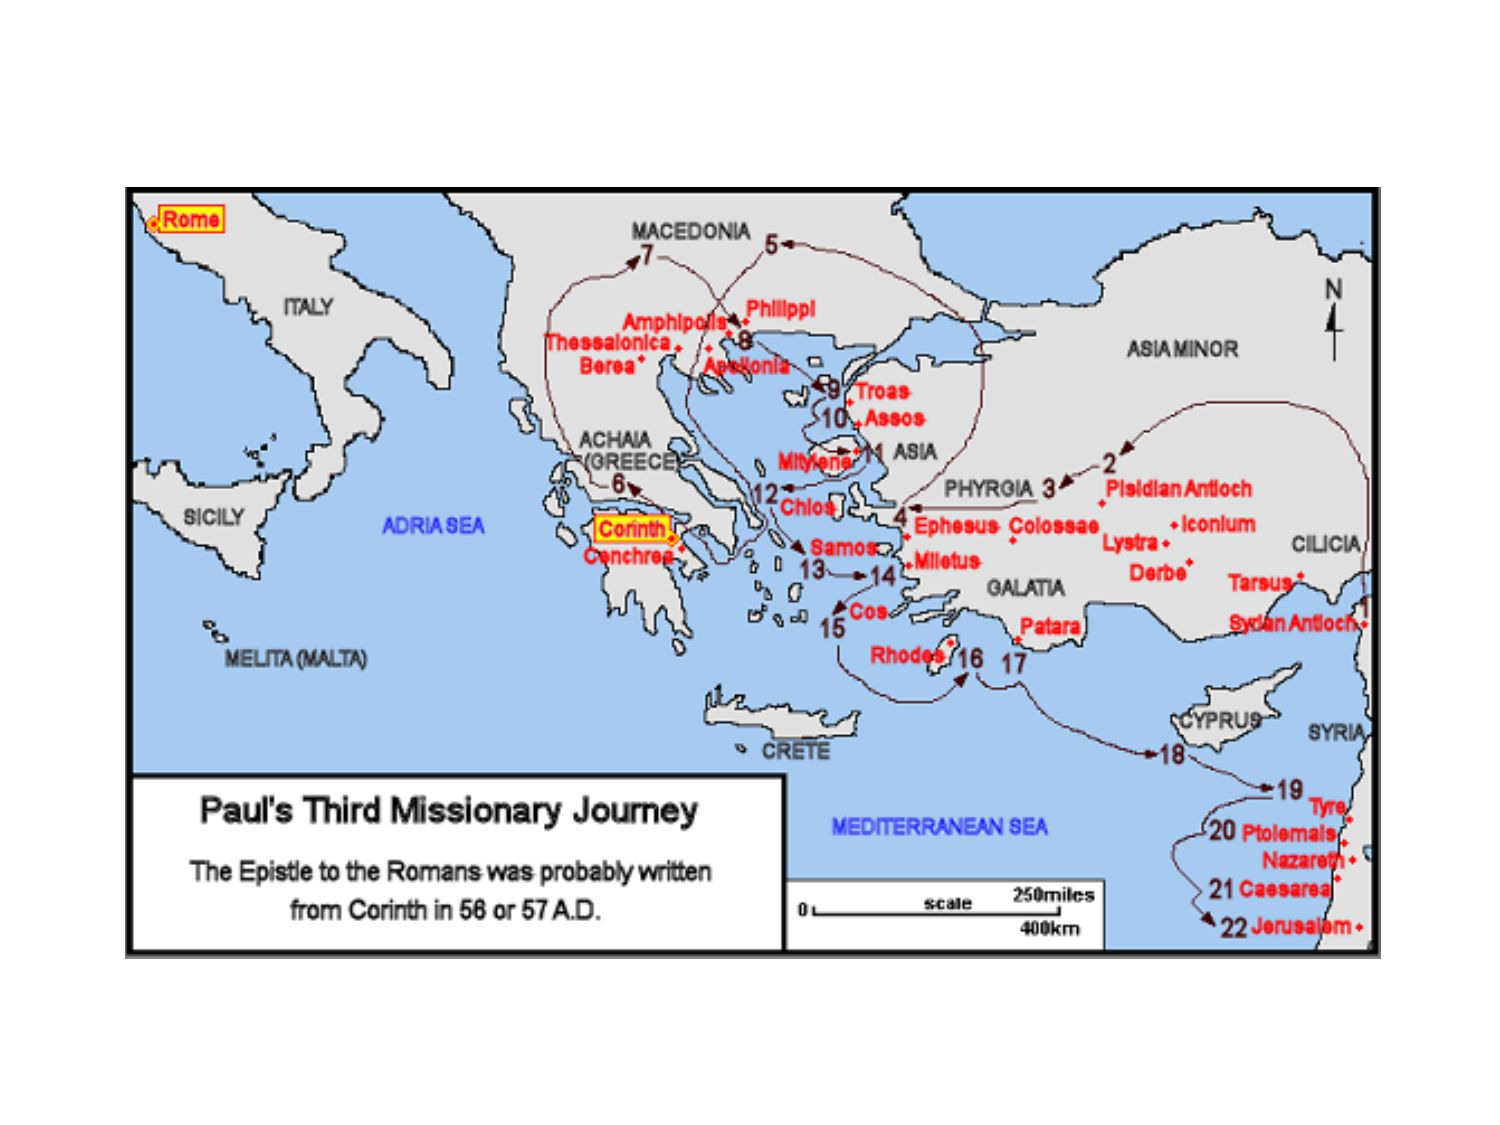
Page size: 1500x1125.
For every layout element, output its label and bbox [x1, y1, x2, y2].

picture [124, 187, 1382, 959]
